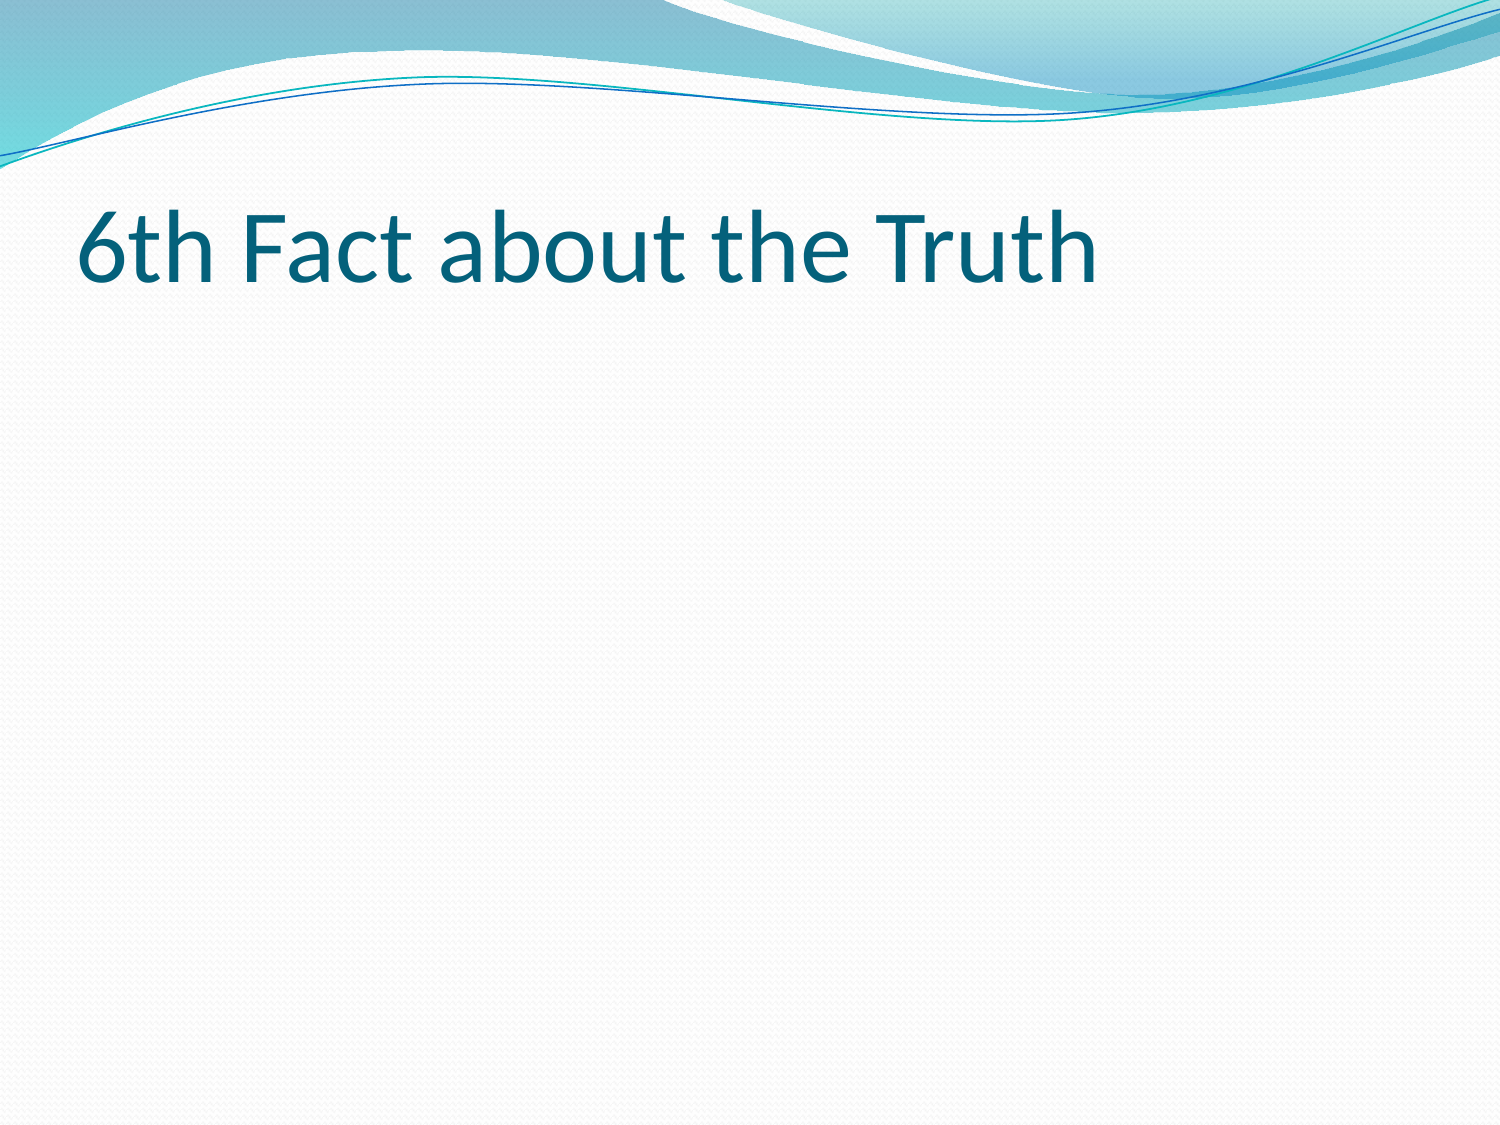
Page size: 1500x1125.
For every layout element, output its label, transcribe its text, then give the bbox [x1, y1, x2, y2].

title 6th Fact about the Truth [75, 115, 1425, 303]
